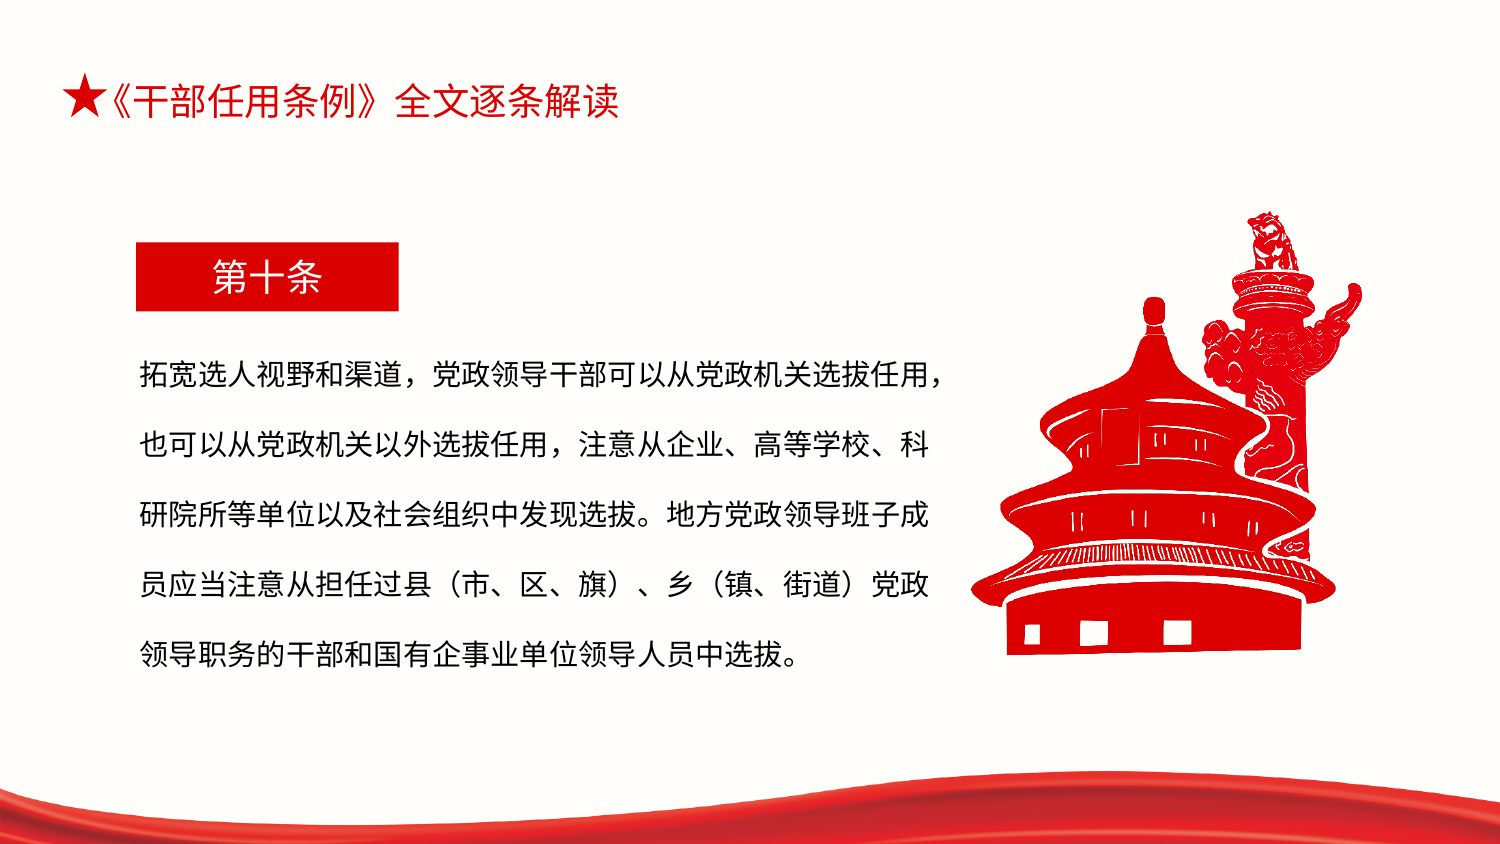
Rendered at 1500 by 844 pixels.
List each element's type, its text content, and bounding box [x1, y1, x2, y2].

text_box 第十条 [136, 242, 399, 312]
picture [912, 184, 1400, 672]
picture [0, 771, 1500, 844]
text_box 拓宽选人视野和渠道，党政领导干部可以从党政机关选拔任用，也可以从党政机关以外选拔任用，注意从企业、高等学校、科研院所等单位以及社会组织中发现选拔。地方党政领导班子成员应当注意从担任过县（市、区、旗）、乡（镇、街道）党政领导职务的干部和国有企事业单位领导人员中选拔。 [124, 313, 963, 679]
